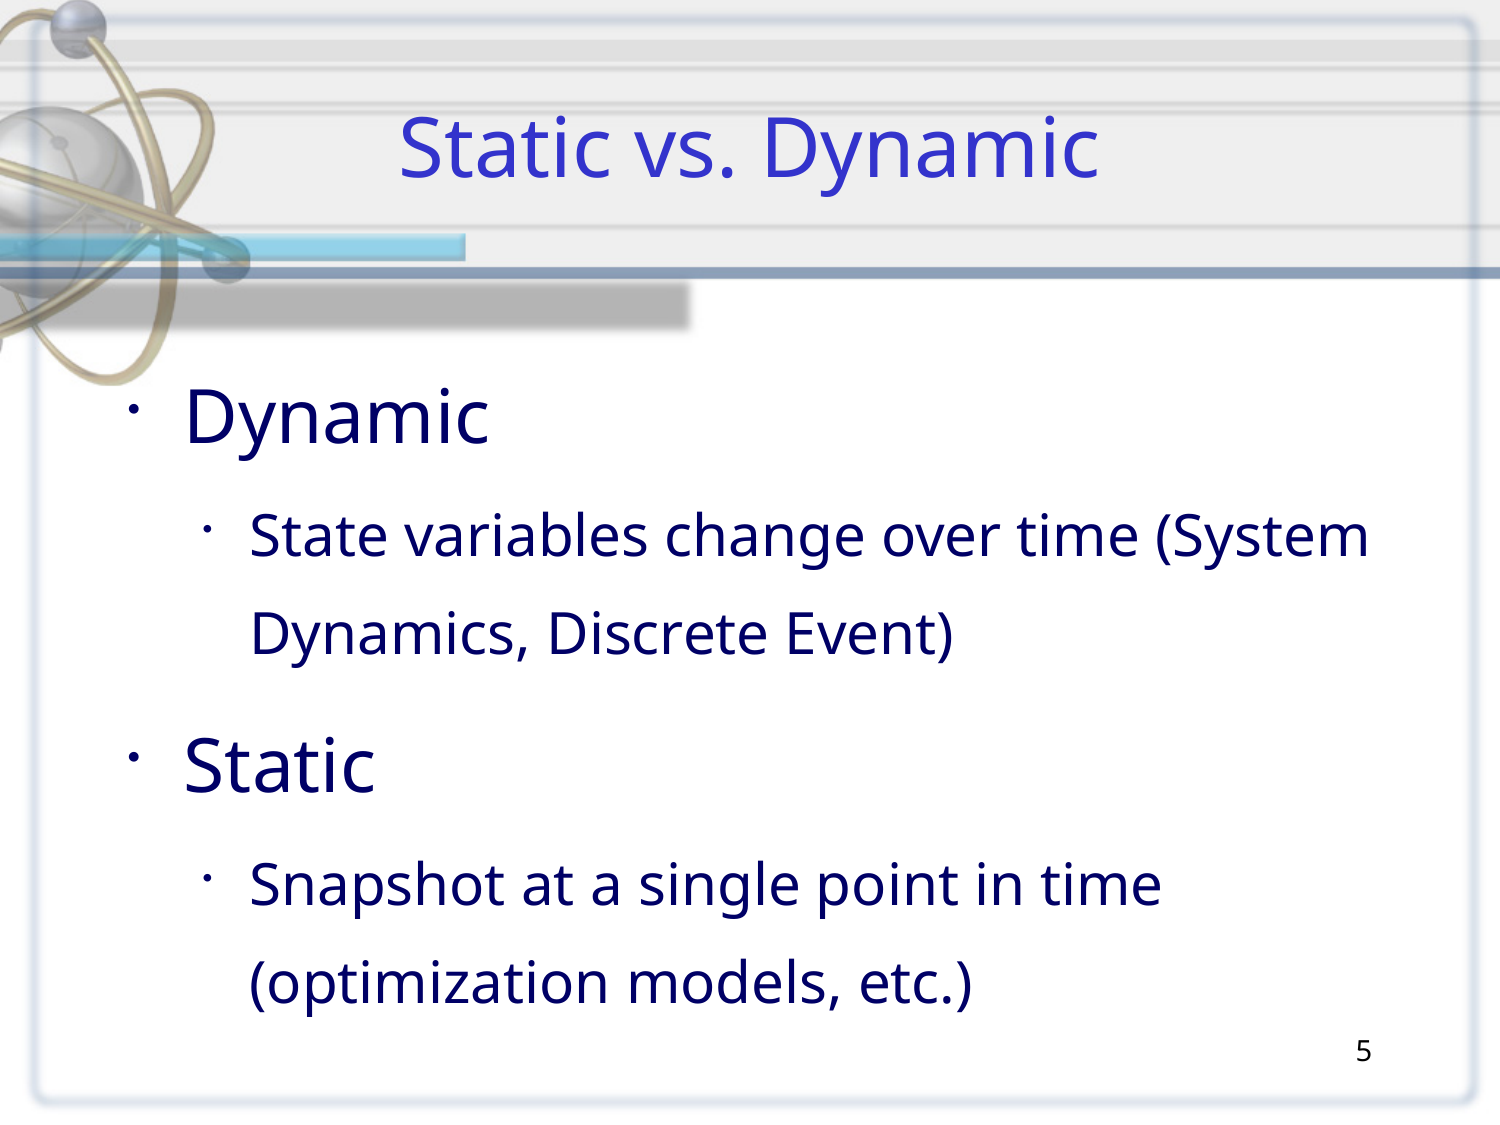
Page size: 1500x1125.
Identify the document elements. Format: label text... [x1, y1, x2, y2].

picture [0, 0, 1500, 1125]
list Dynamic State variables change over time (System Dynamics, Discrete Event) Static Snapshot at a single point in time (optimization models, etc.) [112, 324, 1454, 1001]
slide_number 5 [1074, 1024, 1388, 1101]
title Static vs. Dynamic [112, 49, 1388, 238]
